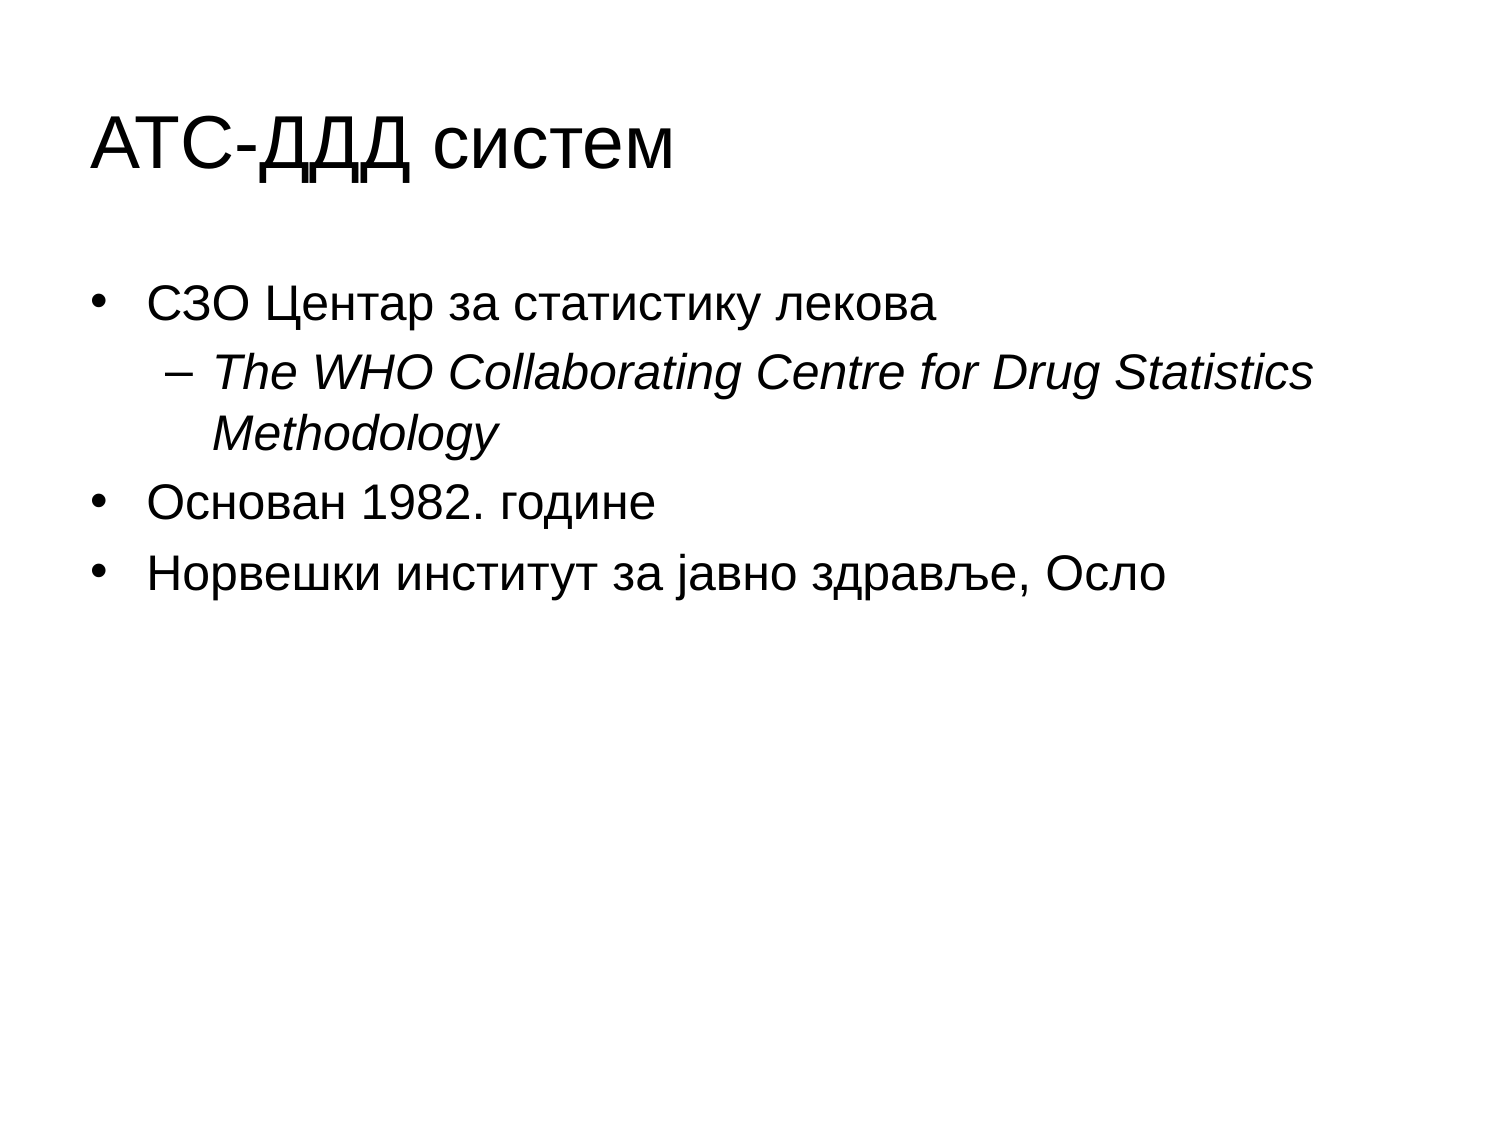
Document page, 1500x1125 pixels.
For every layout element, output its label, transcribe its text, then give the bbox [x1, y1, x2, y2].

title АТC-ДДД систем [75, 45, 1425, 233]
list СЗО Центар за статистику лекова The WHO Collaborating Centre for Drug Statistics Methodology Основан 1982. године Норвешки институт за јавно здравље, Осло [75, 262, 1425, 1005]
